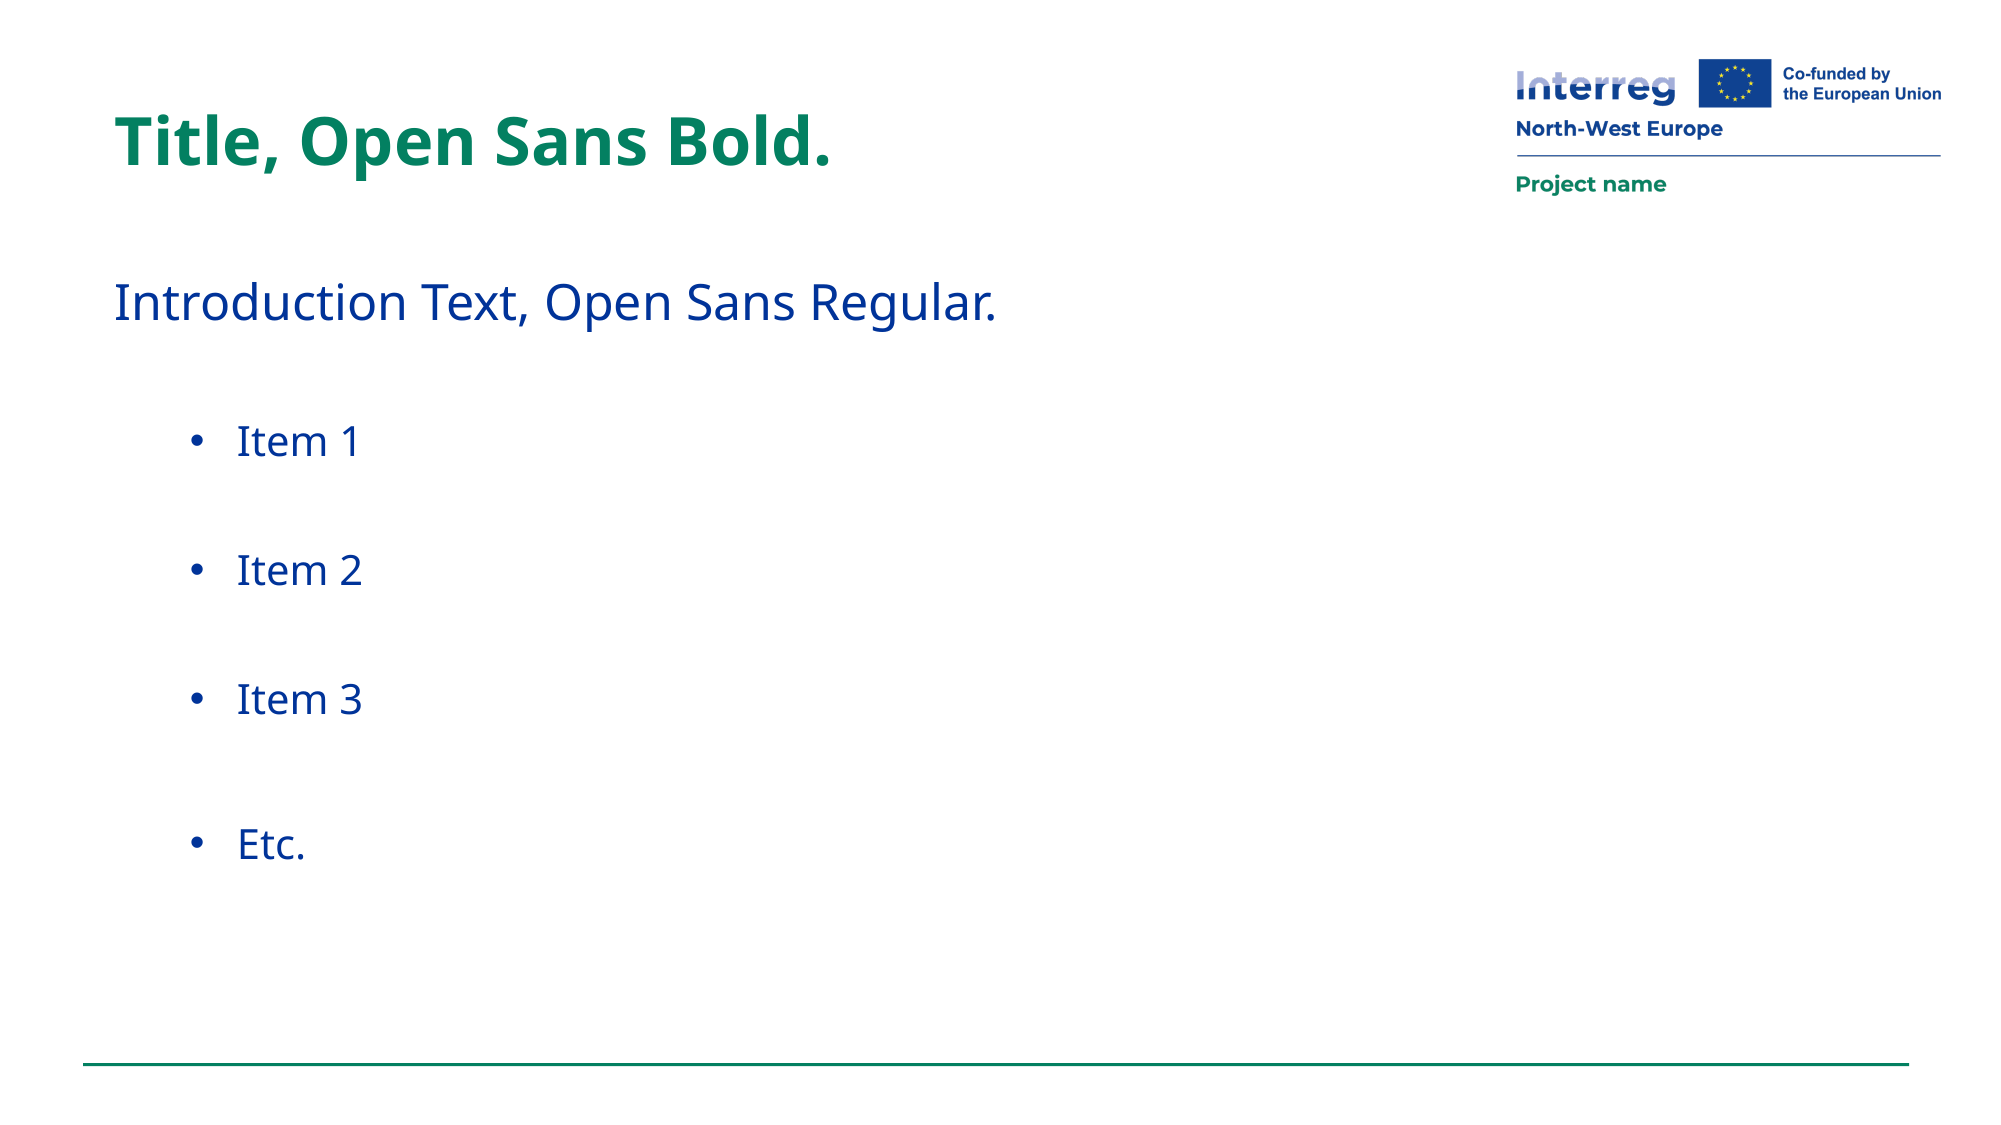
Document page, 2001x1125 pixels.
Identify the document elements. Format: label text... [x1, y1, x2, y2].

picture [1458, 0, 2000, 251]
list Introduction Text, Open Sans Regular. Item 1 Item 2 Item 3 Etc. [99, 262, 1900, 1005]
title Title, Open Sans Bold. [99, 45, 1282, 233]
